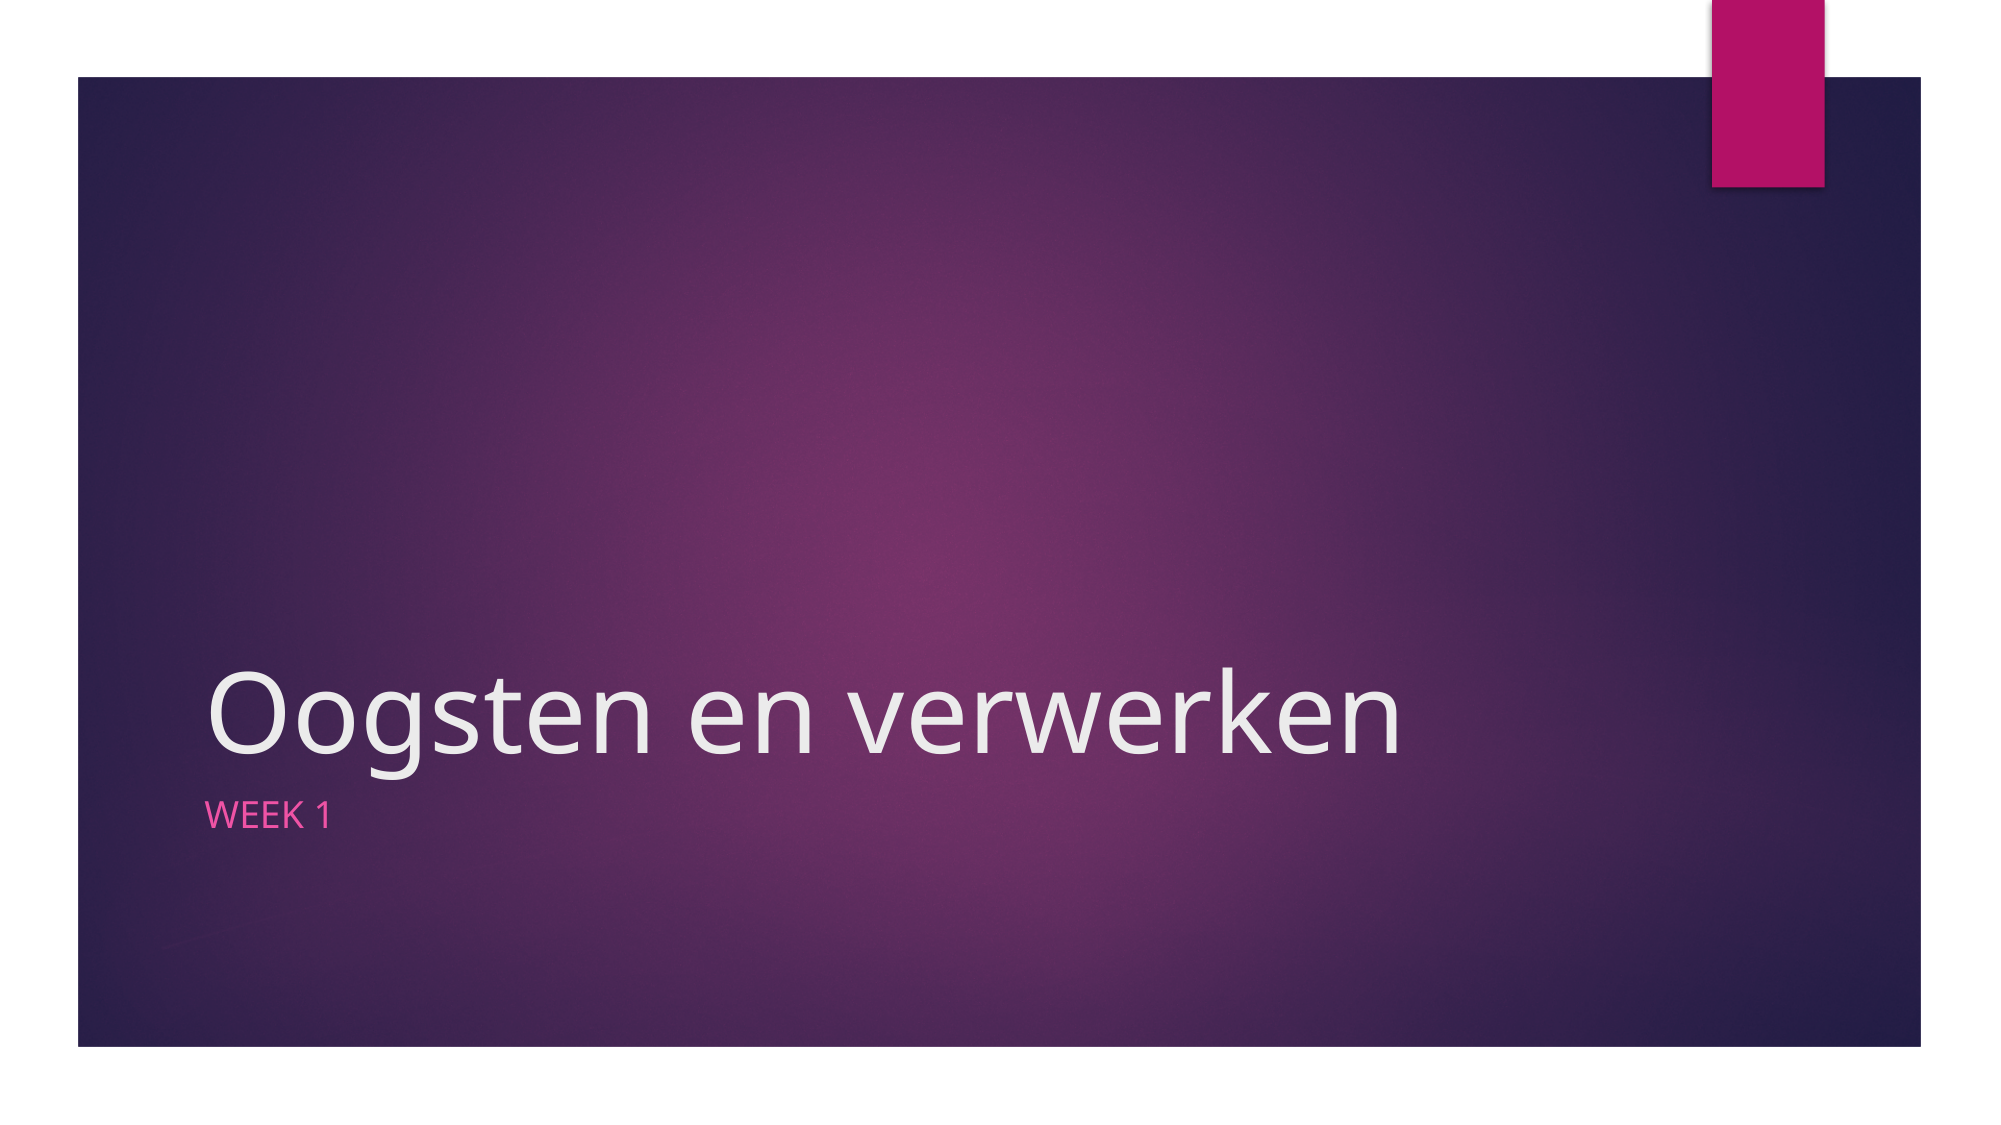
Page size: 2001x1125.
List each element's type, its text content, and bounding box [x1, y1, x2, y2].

subtitle Week 1 [189, 783, 1638, 925]
title Oogsten en verwerken [189, 344, 1638, 783]
